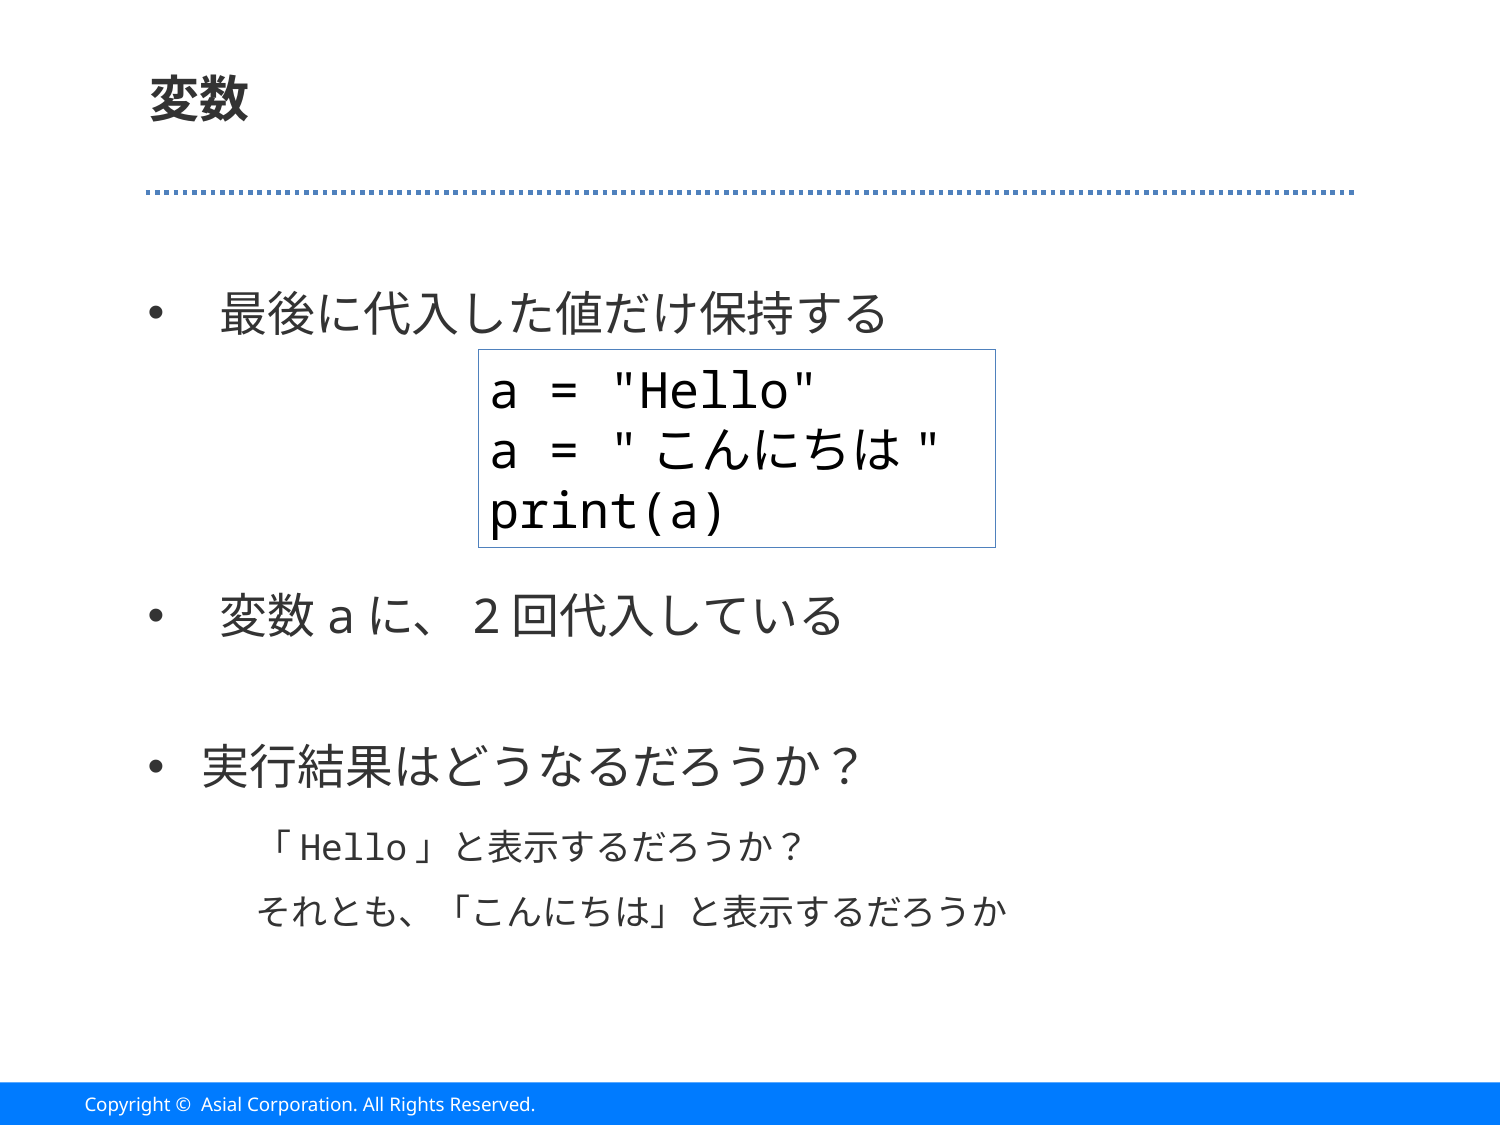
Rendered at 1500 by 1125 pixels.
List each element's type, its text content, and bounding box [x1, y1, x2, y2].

text_box a = "Hello" a = "こんにちは" print(a) [478, 349, 996, 548]
title 変数 [134, 0, 1340, 195]
list 最後に代入した値だけ保持する 変数aに、2回代入している 実行結果はどうなるだろうか？ 「Hello」と表示するだろうか？ それとも、「こんにちは」と表示するだろうか [147, 283, 1353, 934]
